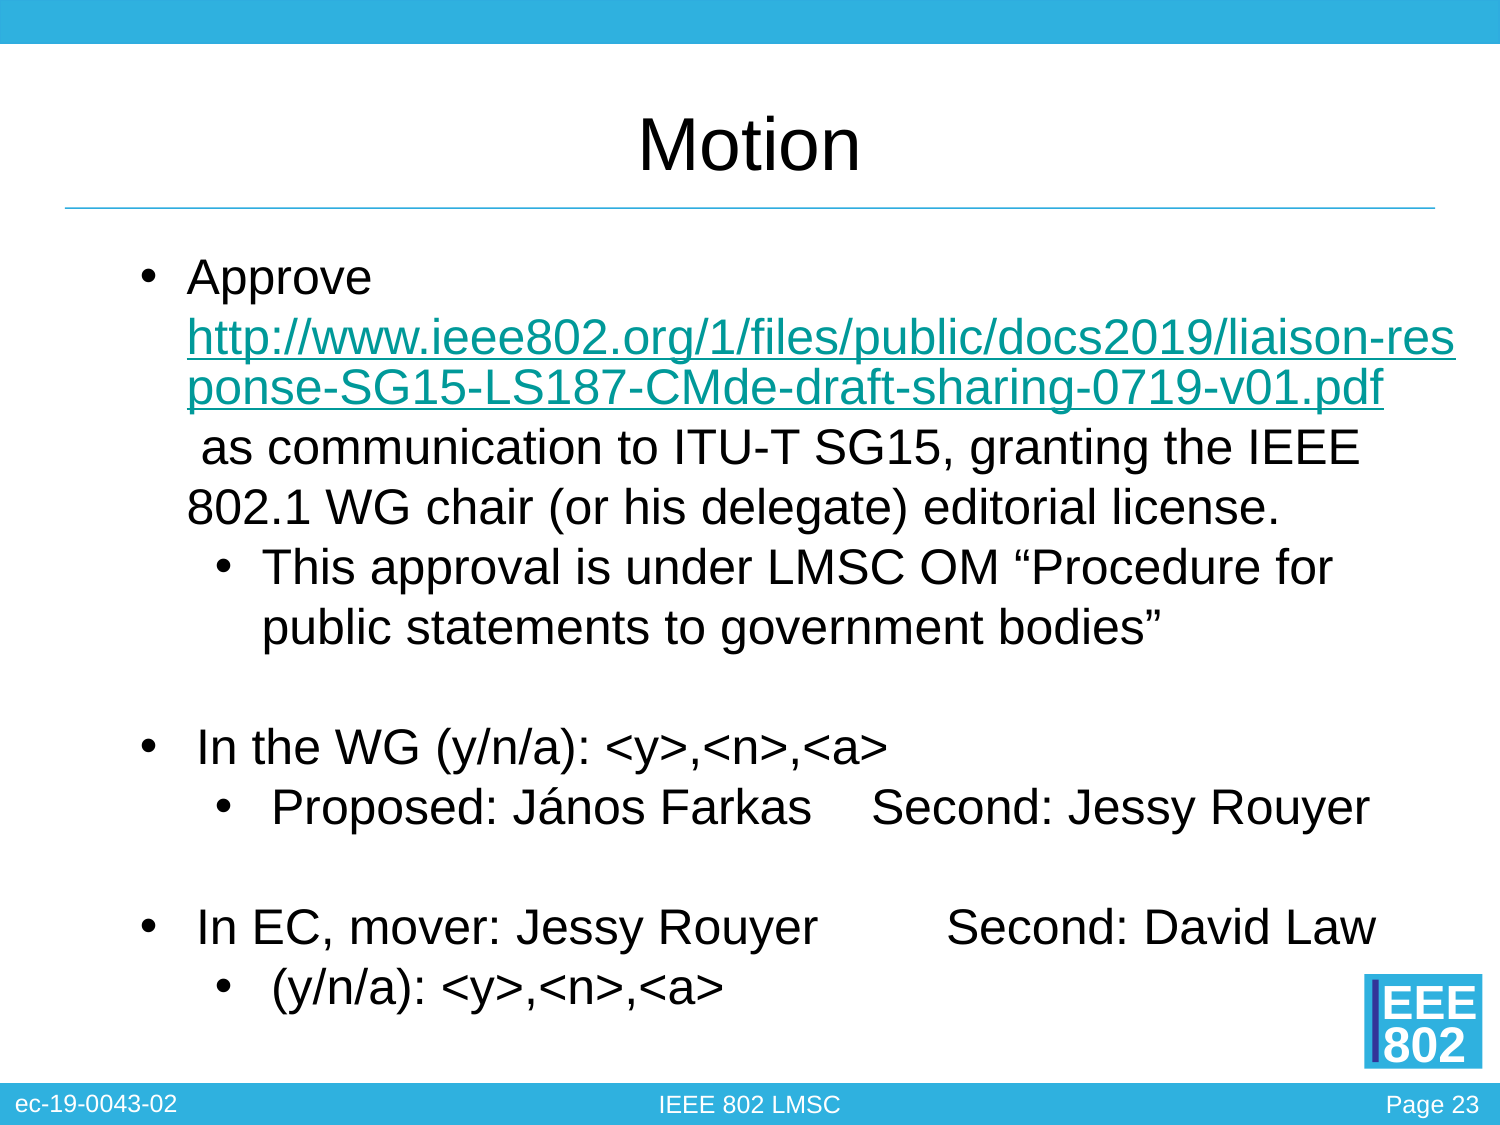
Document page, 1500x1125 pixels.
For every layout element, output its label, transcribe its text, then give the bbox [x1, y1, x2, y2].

text_box Approve http://www.ieee802.org/1/files/public/docs2019/liaison-response-SG15-LS187-CMde-draft-sharing-0719-v01.pdf as communication to ITU-T SG15, granting the IEEE 802.1 WG chair (or his delegate) editorial license. This approval is under LMSC OM “Procedure for public statements to government bodies” In the WG (y/n/a): <y>,<n>,<a> Proposed: János Farkas Second: Jessy Rouyer In EC, mover: Jessy Rouyer Second: David Law (y/n/a): <y>,<n>,<a> [124, 237, 1488, 973]
title Motion [75, 75, 1425, 205]
